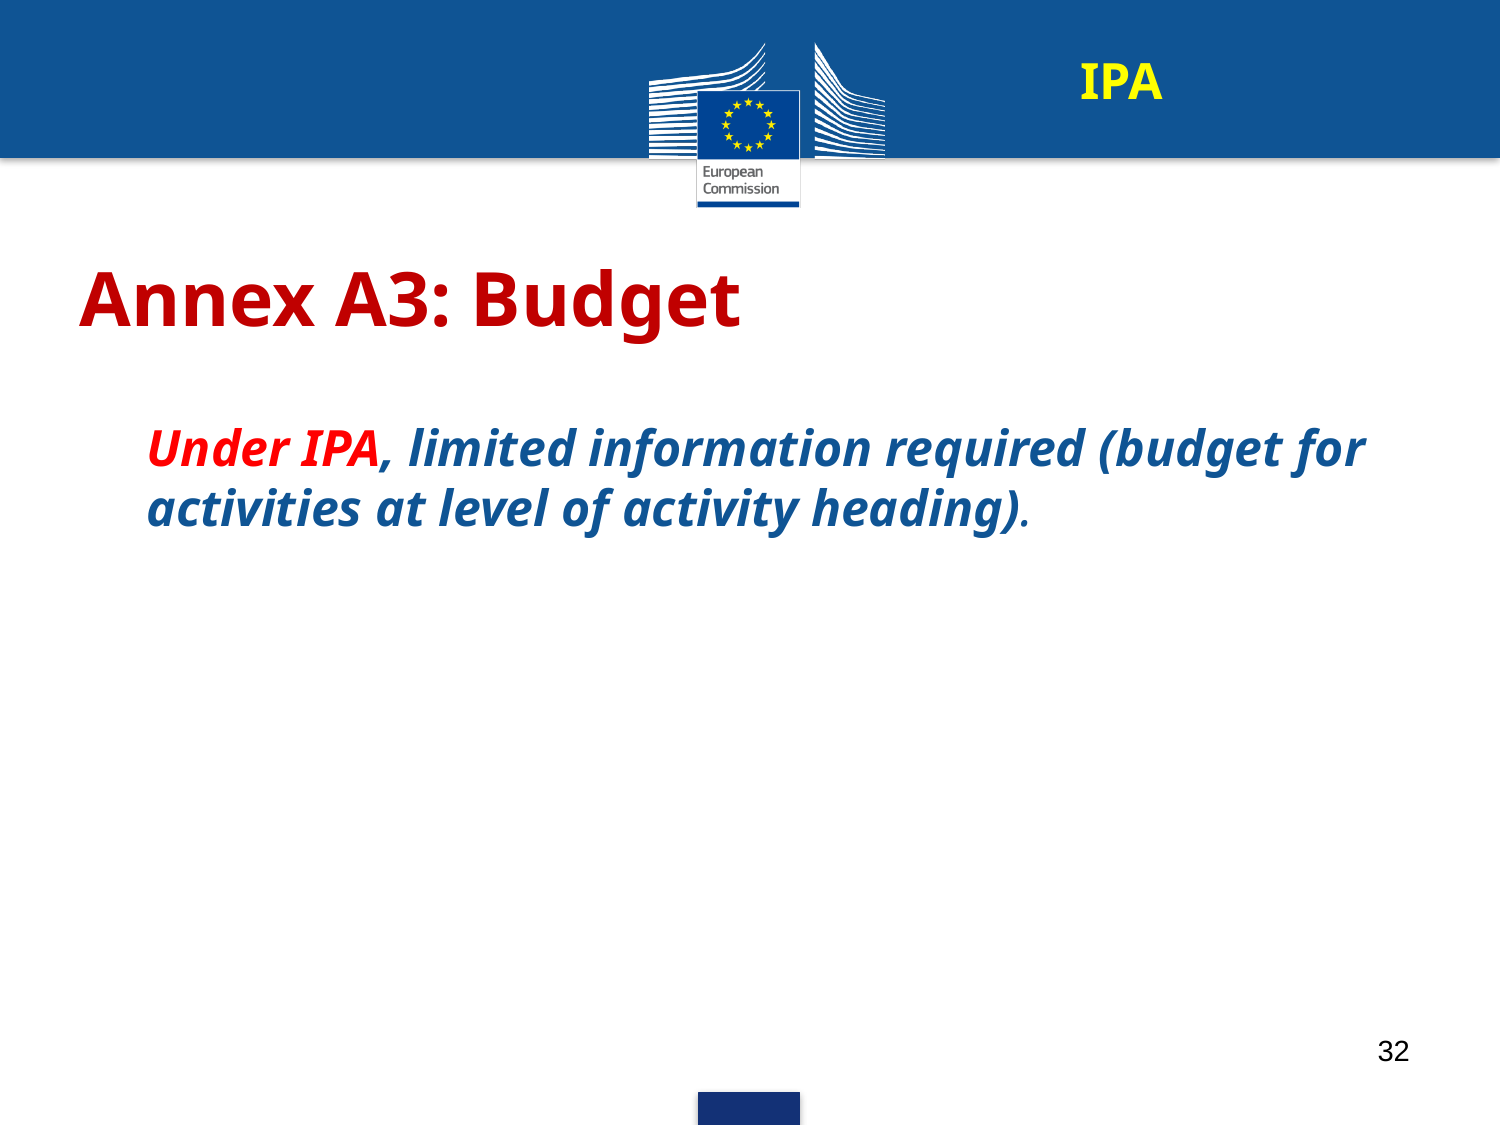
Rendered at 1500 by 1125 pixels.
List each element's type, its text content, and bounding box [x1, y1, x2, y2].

text_box IPA [852, 41, 1500, 130]
picture [649, 42, 885, 208]
slide_number 32 [1074, 1024, 1425, 1103]
list Under IPA, limited information required (budget for activities at level of activity heading). [75, 408, 1425, 988]
title Annex A3: Budget [64, 219, 1415, 374]
